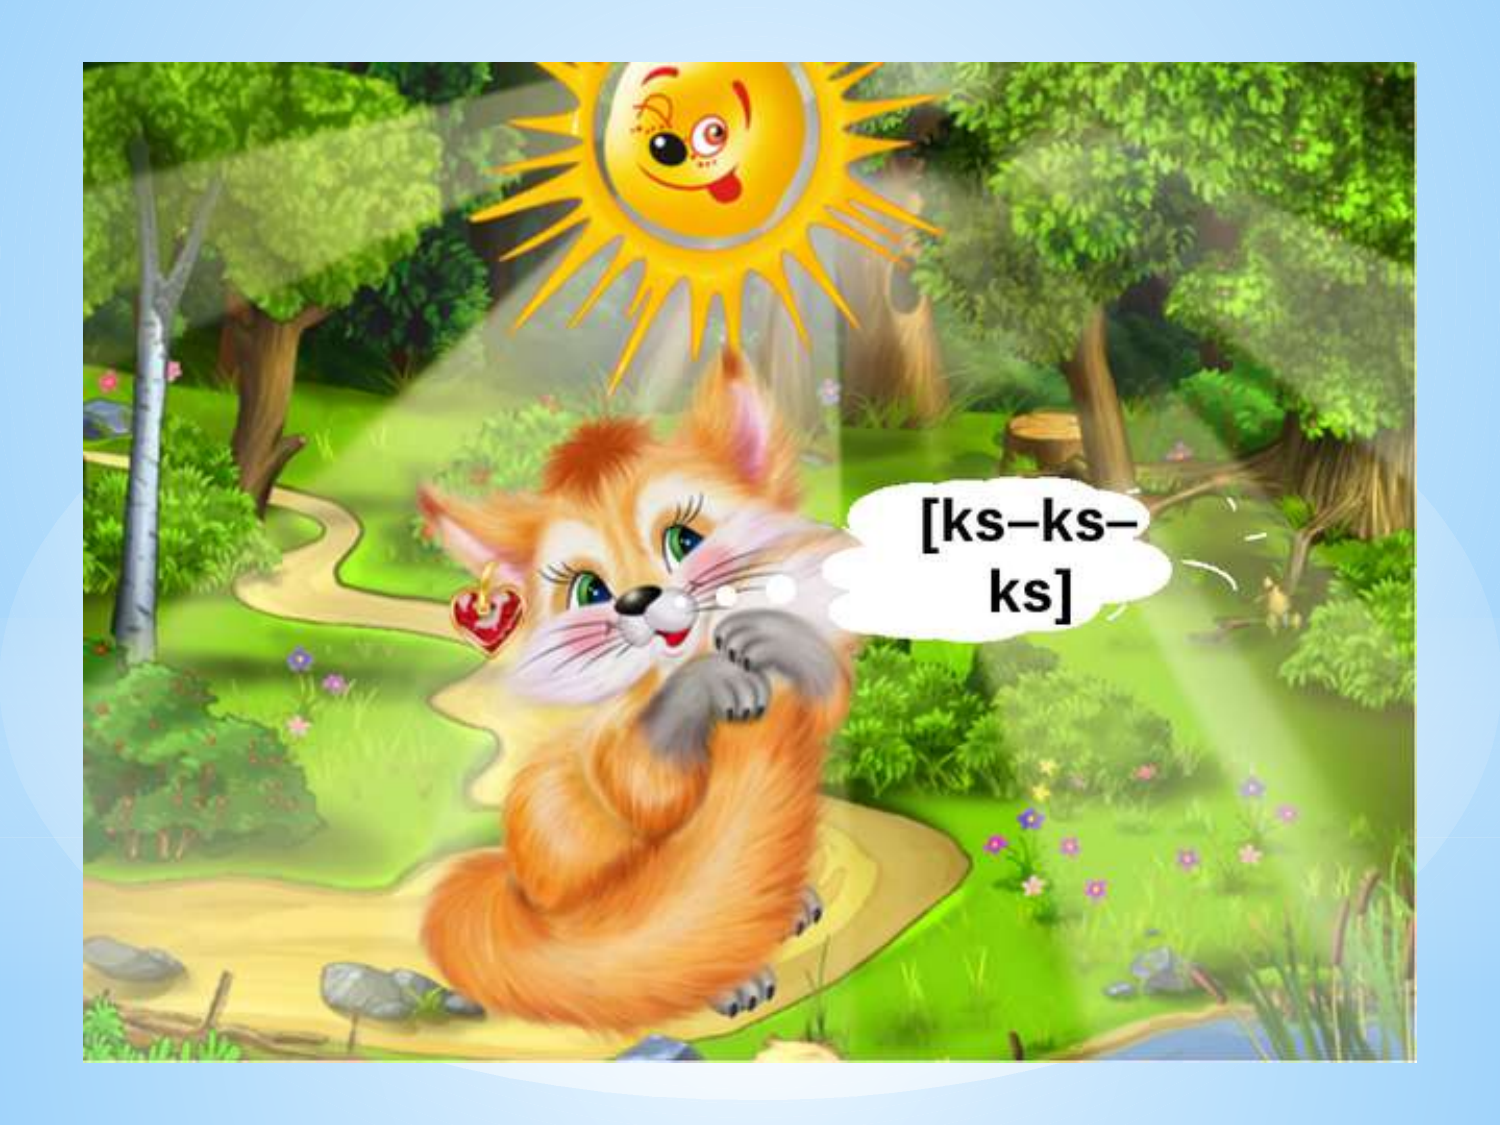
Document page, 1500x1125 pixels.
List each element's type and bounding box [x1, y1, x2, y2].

picture [83, 62, 1417, 1063]
